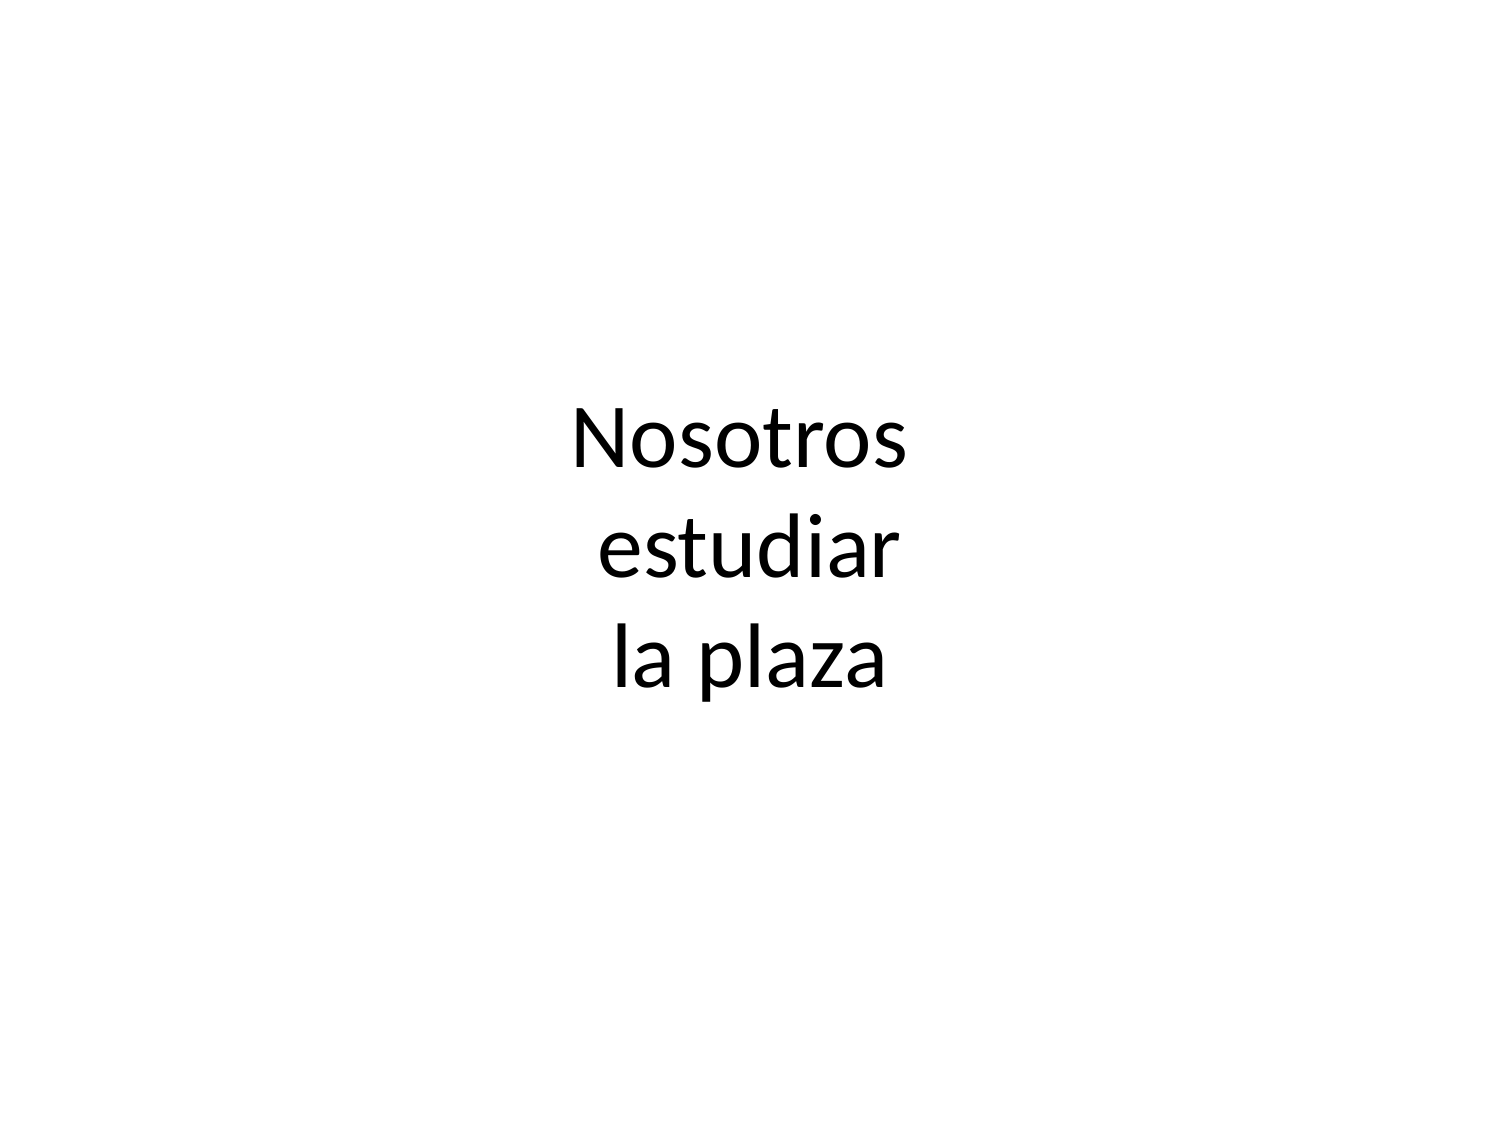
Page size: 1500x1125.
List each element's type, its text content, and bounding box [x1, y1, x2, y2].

title Nosotros estudiar la plaza [75, 45, 1425, 1037]
